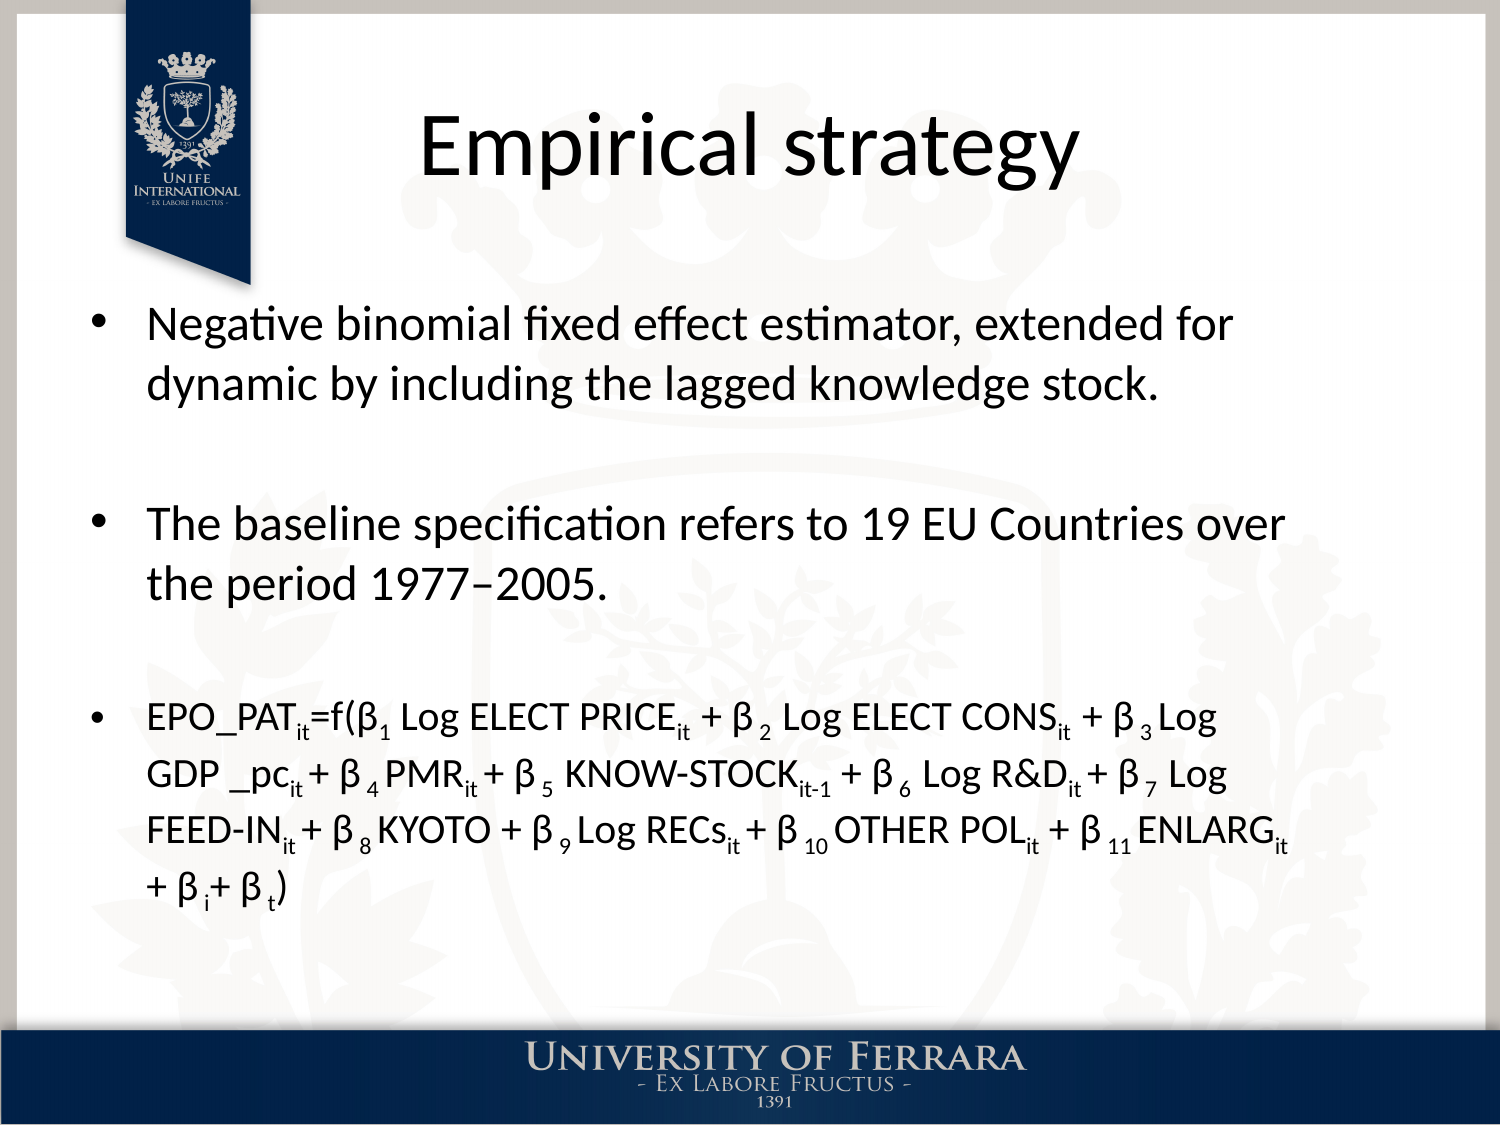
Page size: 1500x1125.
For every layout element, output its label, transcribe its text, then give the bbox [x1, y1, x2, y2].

list Negative binomial fixed effect estimator, extended for dynamic by including the lagged knowledge stock. The baseline specification refers to 19 EU Countries over the period 1977–2005. EPO_PATit=f(β1 Log ELECT PRICEit + β 2 Log ELECT CONSit + β 3 Log GDP _pcit + β 4 PMRit + β 5 KNOW-STOCKit-1 + β 6 Log R&Dit + β 7 Log FEED-INit + β 8 KYOTO + β 9 Log RECsit + β 10 OTHER POLit + β 11 ENLARGit + β i+ β t) [75, 282, 1325, 959]
title Empirical strategy [75, 45, 1425, 233]
picture [0, 0, 1500, 1125]
